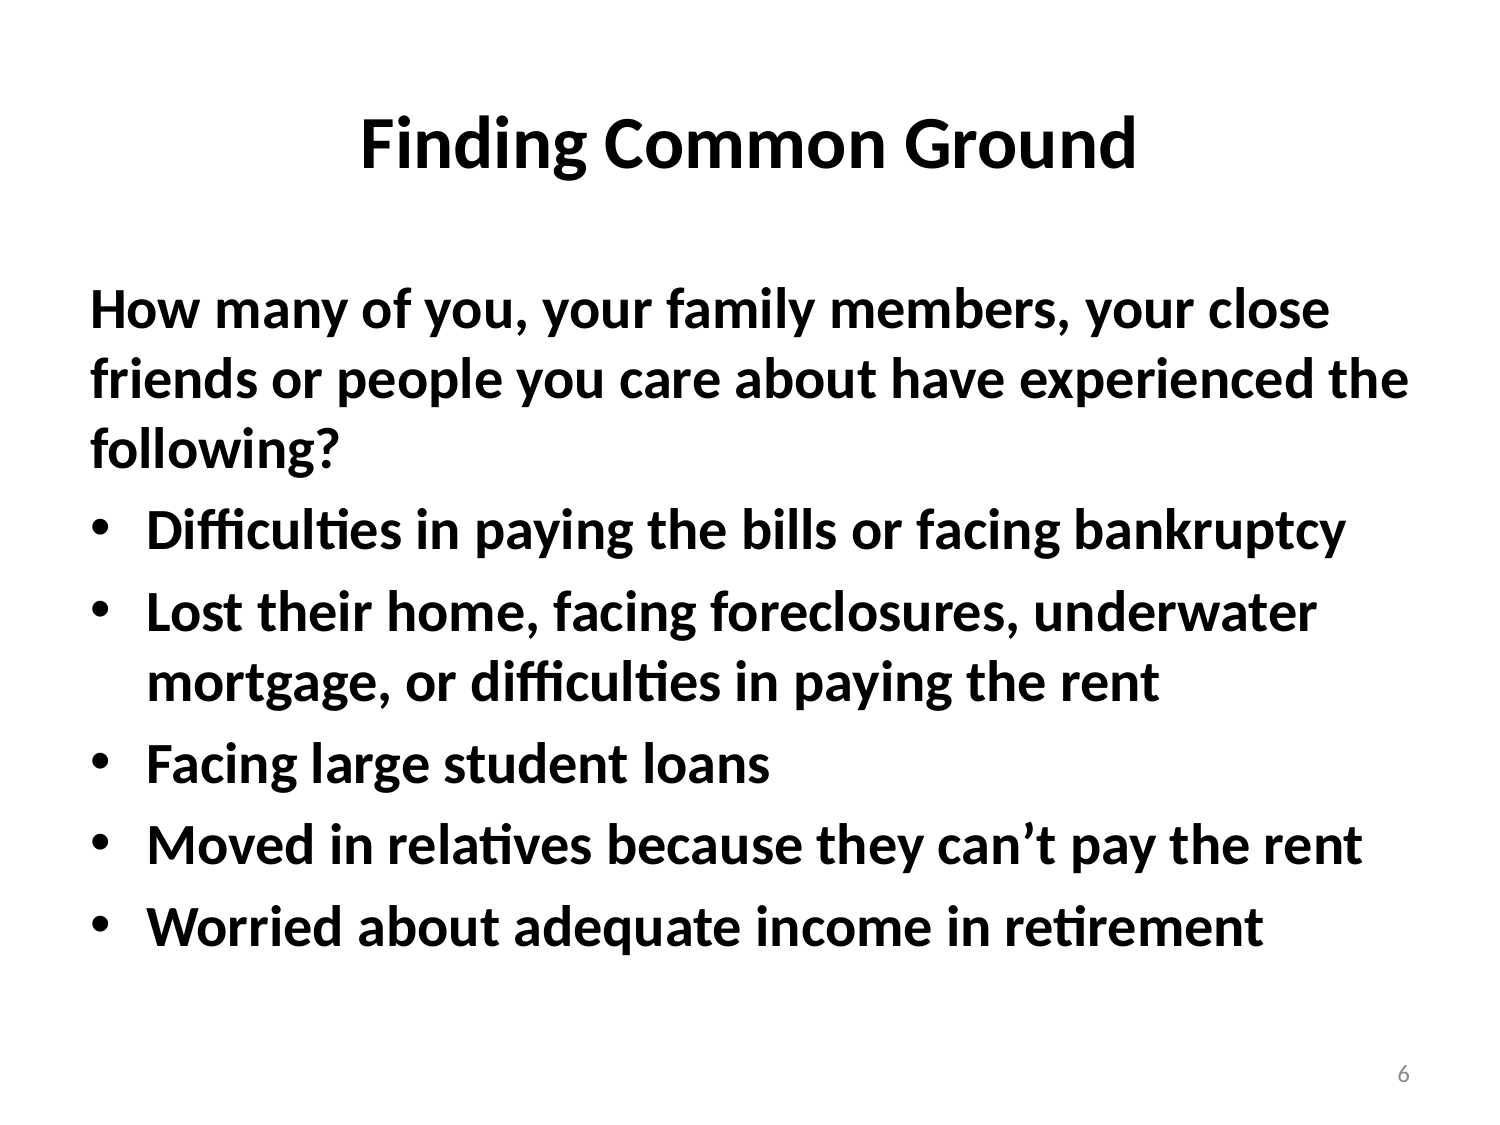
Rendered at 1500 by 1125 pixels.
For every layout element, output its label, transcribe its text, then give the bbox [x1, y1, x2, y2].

list How many of you, your family members, your close friends or people you care about have experienced the following? Difficulties in paying the bills or facing bankruptcy Lost their home, facing foreclosures, underwater mortgage, or difficulties in paying the rent Facing large student loans Moved in relatives because they can’t pay the rent Worried about adequate income in retirement [75, 262, 1425, 1005]
slide_number 6 [1074, 1042, 1425, 1103]
title Finding Common Ground [75, 45, 1425, 233]
